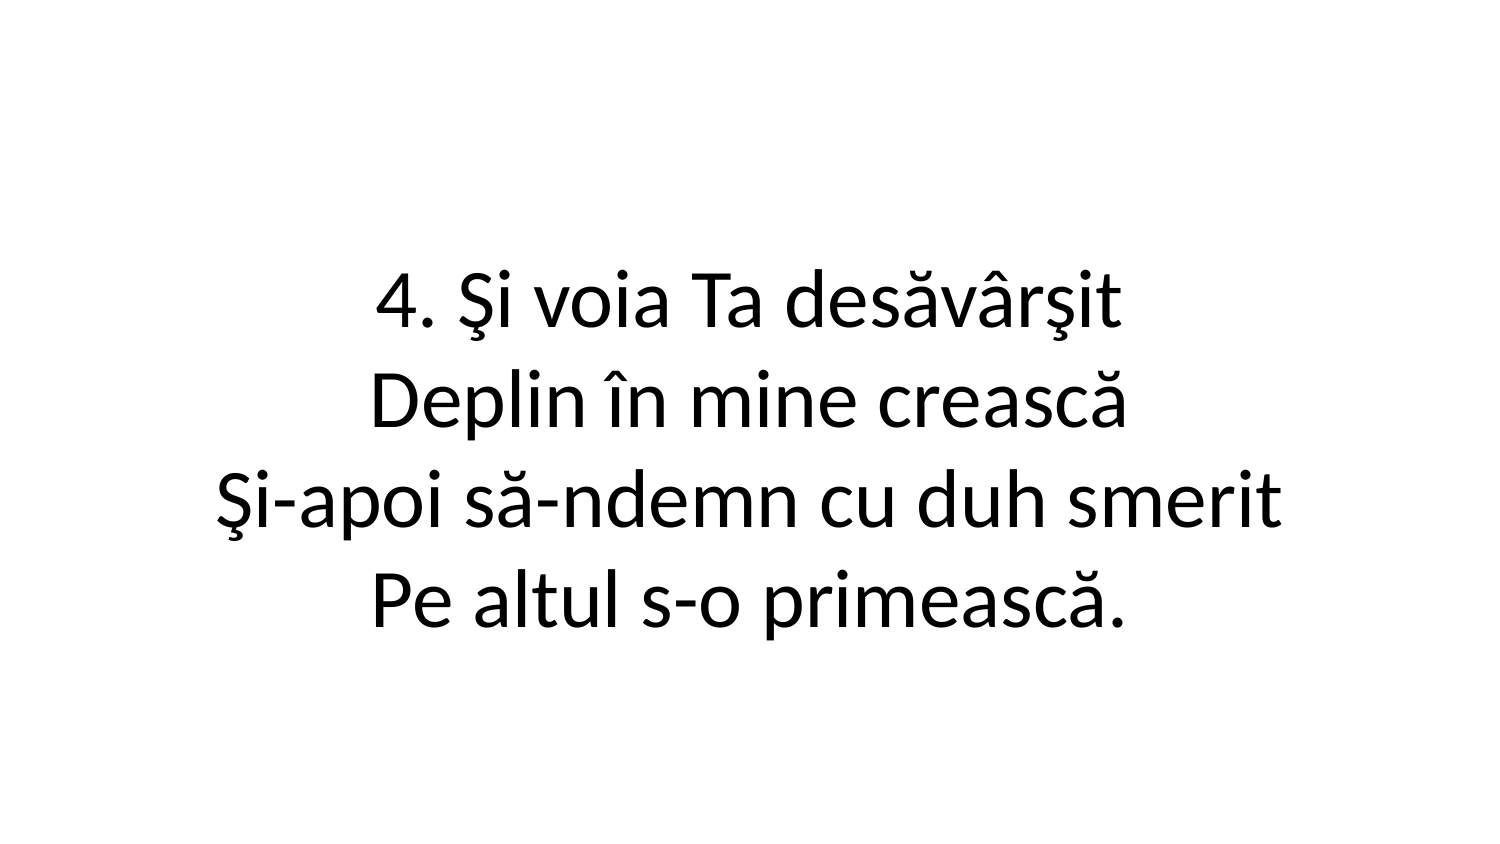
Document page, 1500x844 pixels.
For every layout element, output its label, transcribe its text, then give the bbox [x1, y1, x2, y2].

text_box 4. Şi voia Ta desăvârşit Deplin în mine crească Şi-apoi să-ndemn cu duh smerit Pe altul s-o primească. [200, 192, 1300, 652]
